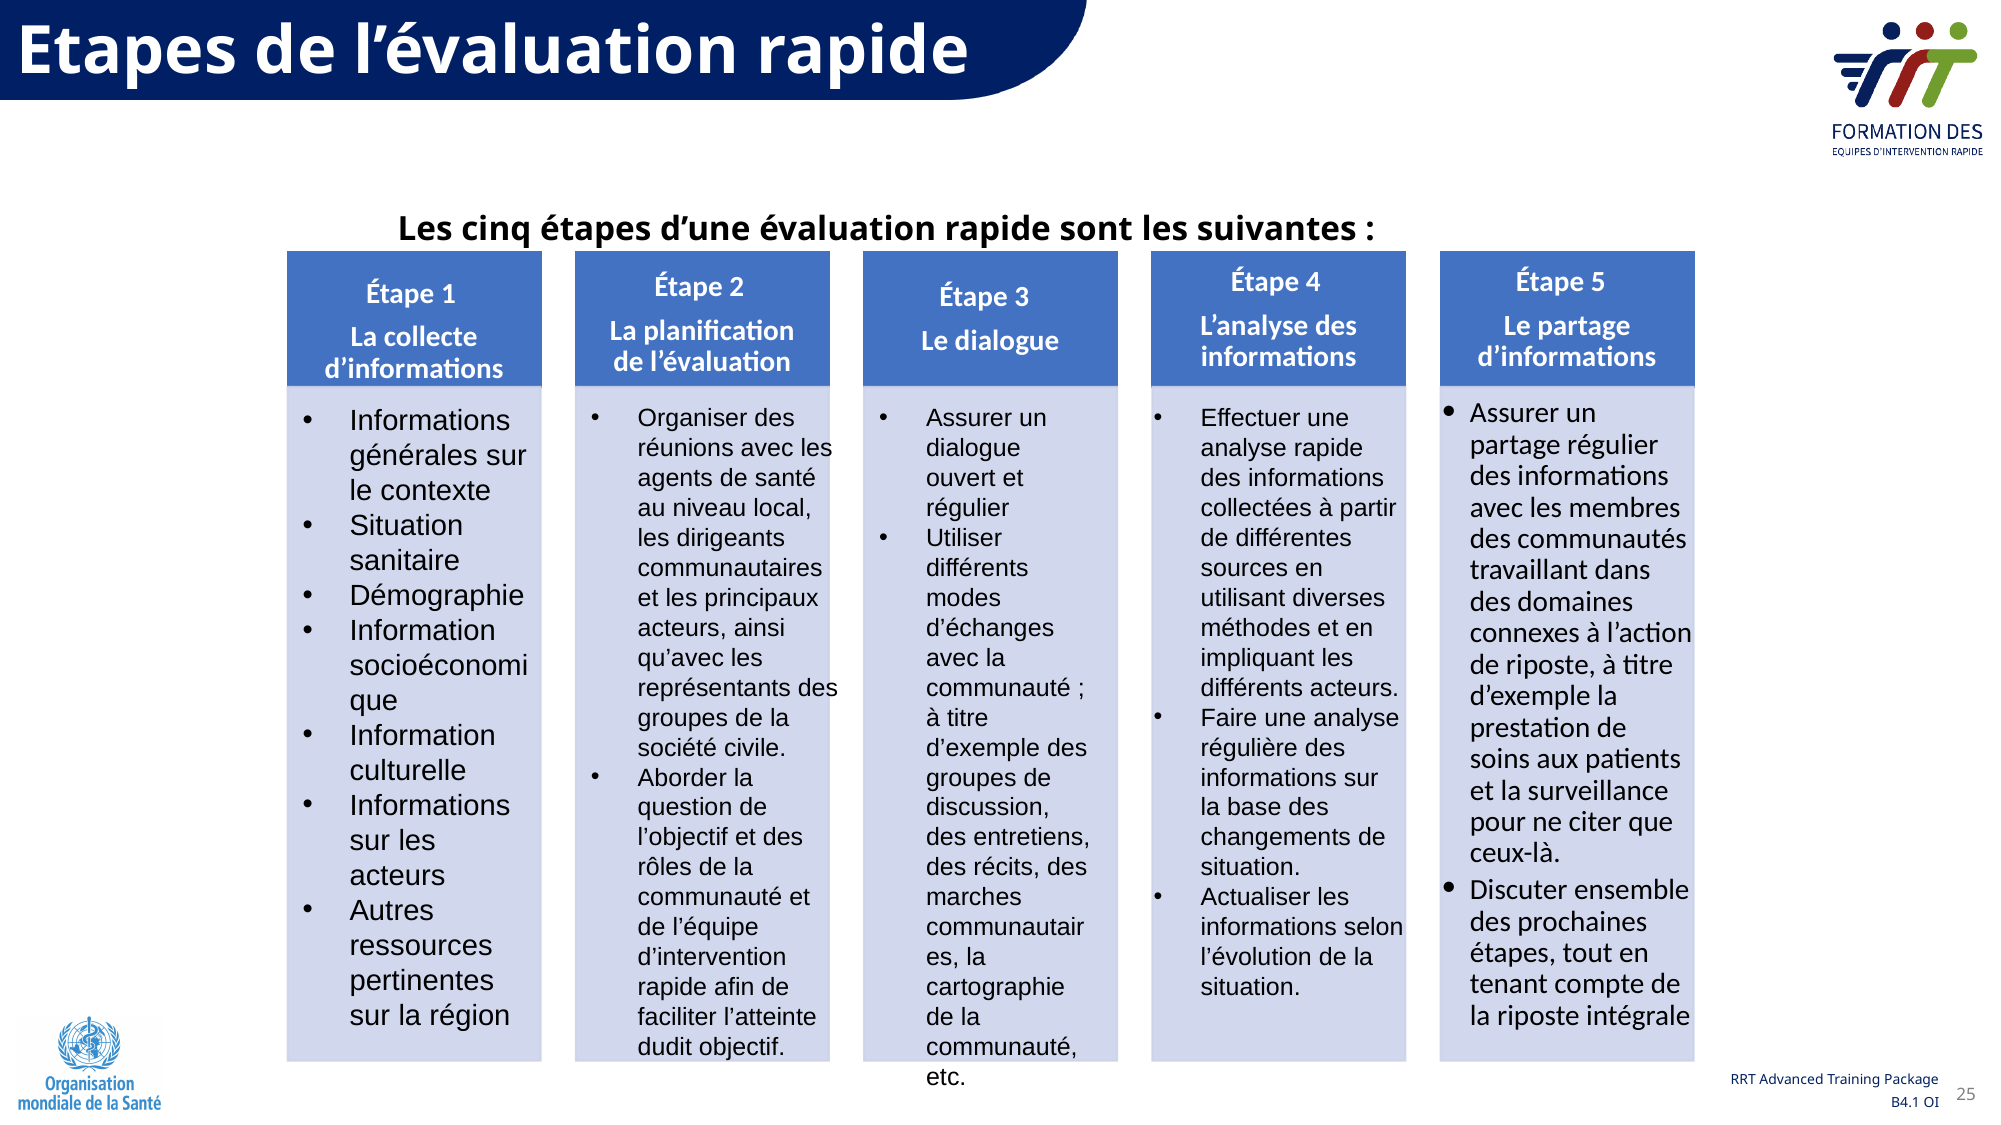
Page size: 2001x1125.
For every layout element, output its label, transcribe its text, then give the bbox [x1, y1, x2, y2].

picture [17, 1015, 162, 1111]
picture [1832, 21, 1983, 157]
list Etapes de l’évaluation rapide [8, 0, 1092, 104]
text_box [287, 229, 1713, 1062]
picture [0, 0, 8, 100]
list Les cinq étapes d’une évaluation rapide sont les suivantes : [389, 204, 1740, 969]
